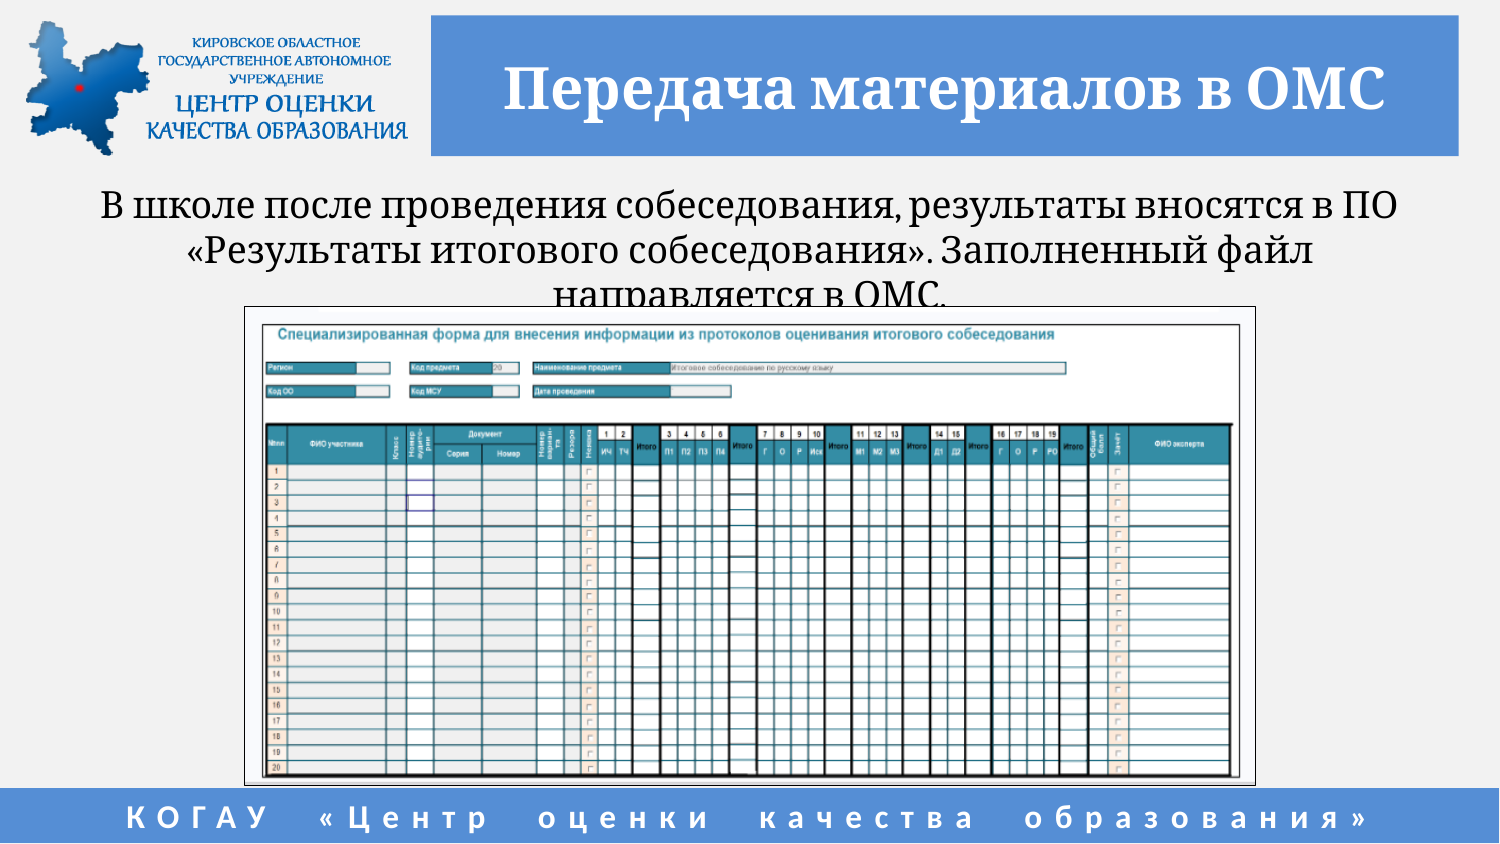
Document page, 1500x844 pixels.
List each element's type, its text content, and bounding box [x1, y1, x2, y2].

list В школе после проведения собеседования, результаты вносятся в ПО «Результаты итогового собеседования». Заполненный файл направляется в ОМС. [41, 173, 1459, 794]
picture [244, 306, 1256, 786]
title Передача материалов в ОМС [431, 15, 1459, 157]
picture [26, 21, 408, 156]
